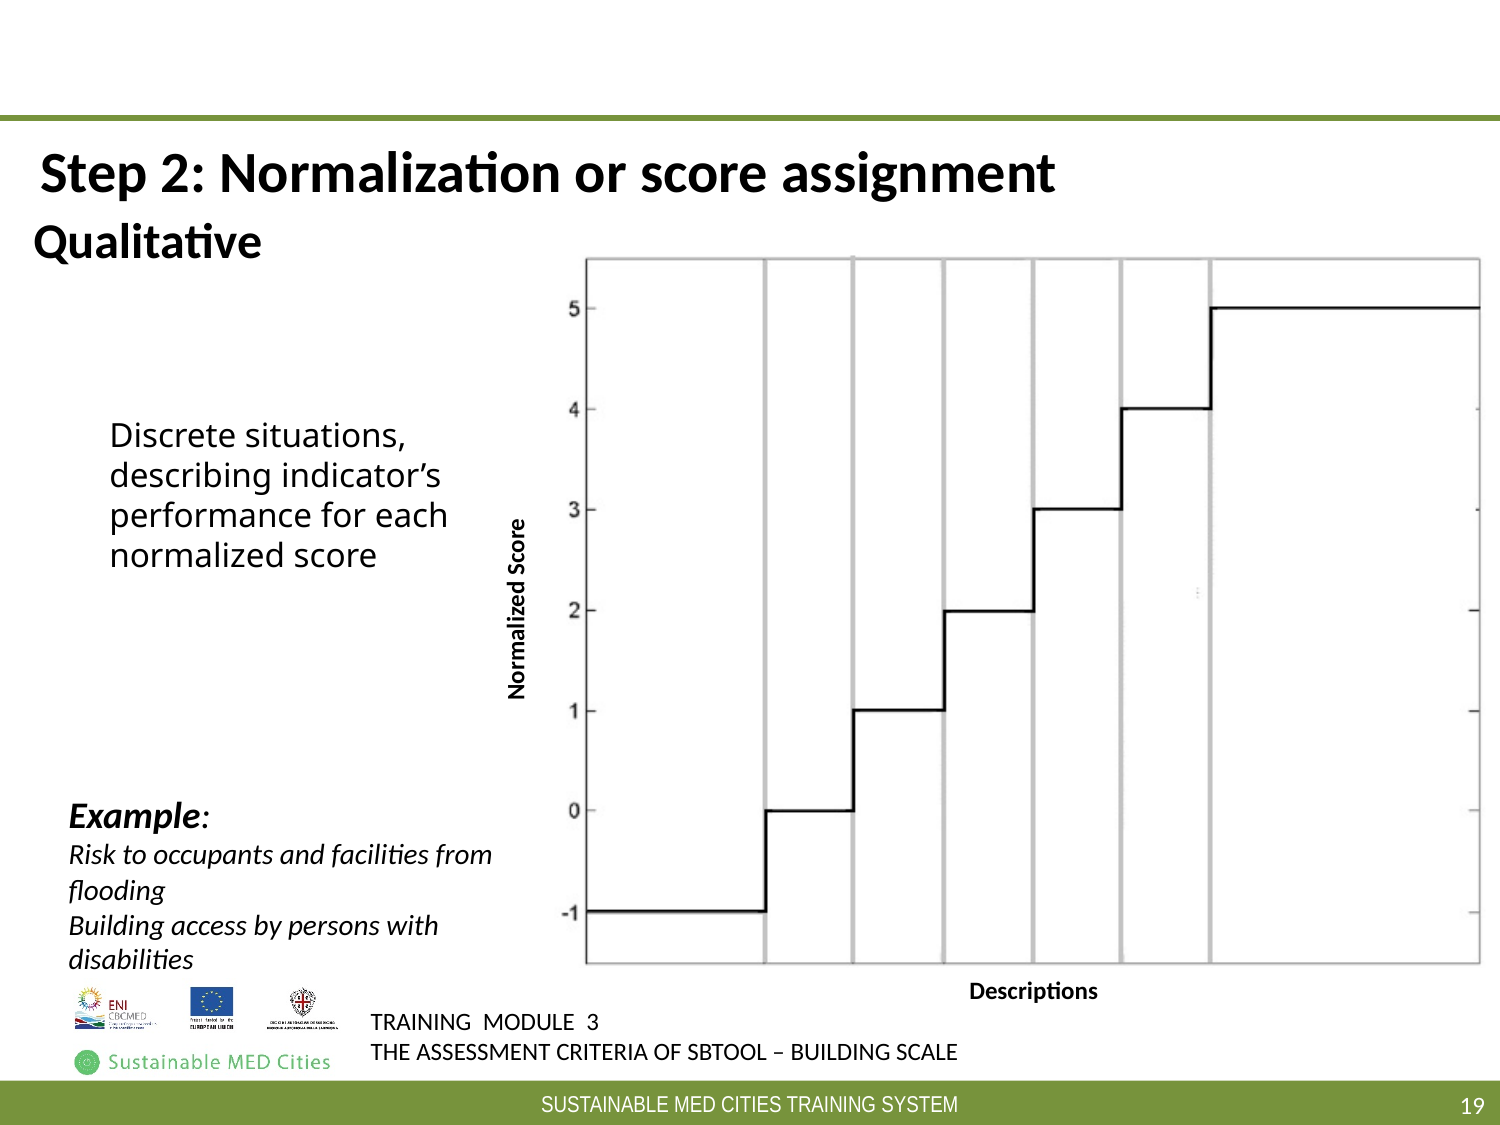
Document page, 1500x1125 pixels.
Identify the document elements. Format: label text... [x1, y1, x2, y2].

text_box Descriptions [596, 976, 1471, 1012]
text_box Discrete situations, describing indicator’s performance for each normalized score [94, 406, 503, 582]
text_box Qualitative [18, 201, 876, 276]
text_box Step 2: Normalization or score assignment [25, 126, 1073, 212]
slide_number 19 [1399, 1074, 1500, 1125]
picture [62, 984, 356, 1080]
picture [554, 242, 1500, 968]
text_box Normalized Score [492, 268, 537, 783]
text_box Example: Risk to occupants and facilities from flooding Building access by persons with disabilities [53, 783, 567, 984]
